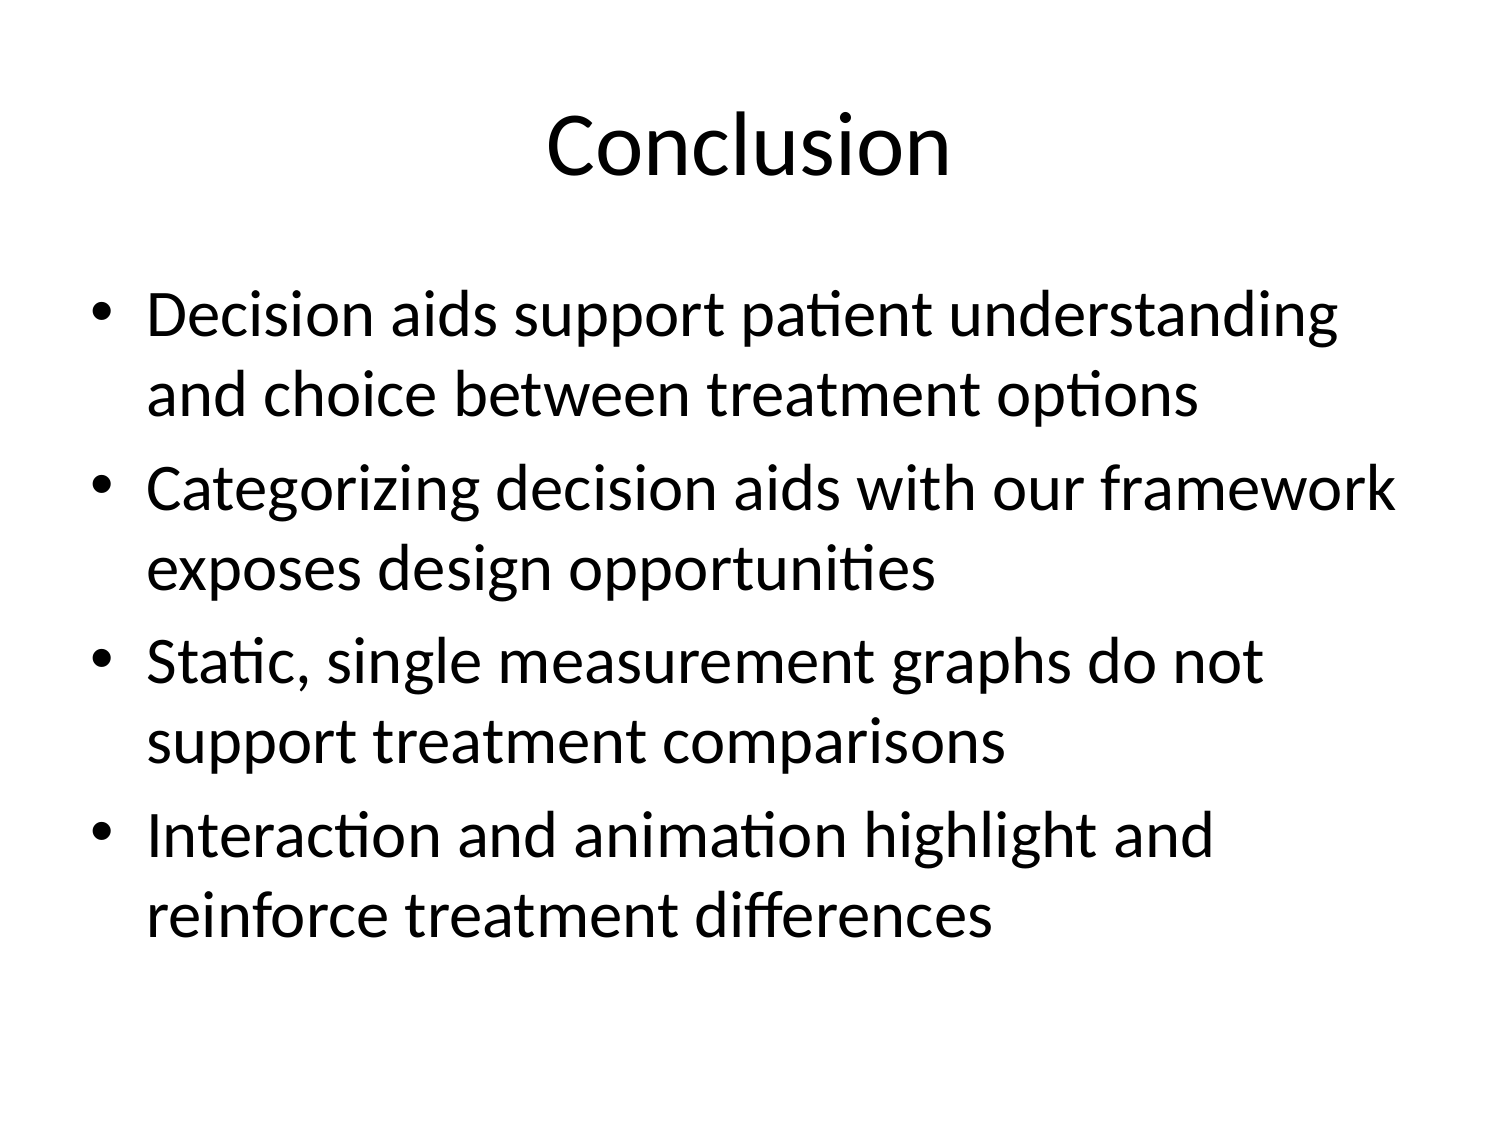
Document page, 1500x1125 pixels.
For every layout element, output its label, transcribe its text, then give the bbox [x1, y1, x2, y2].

title Conclusion [75, 45, 1425, 233]
list Decision aids support patient understanding and choice between treatment options Categorizing decision aids with our framework exposes design opportunities Static, single measurement graphs do not support treatment comparisons Interaction and animation highlight and reinforce treatment differences [75, 262, 1425, 1005]
